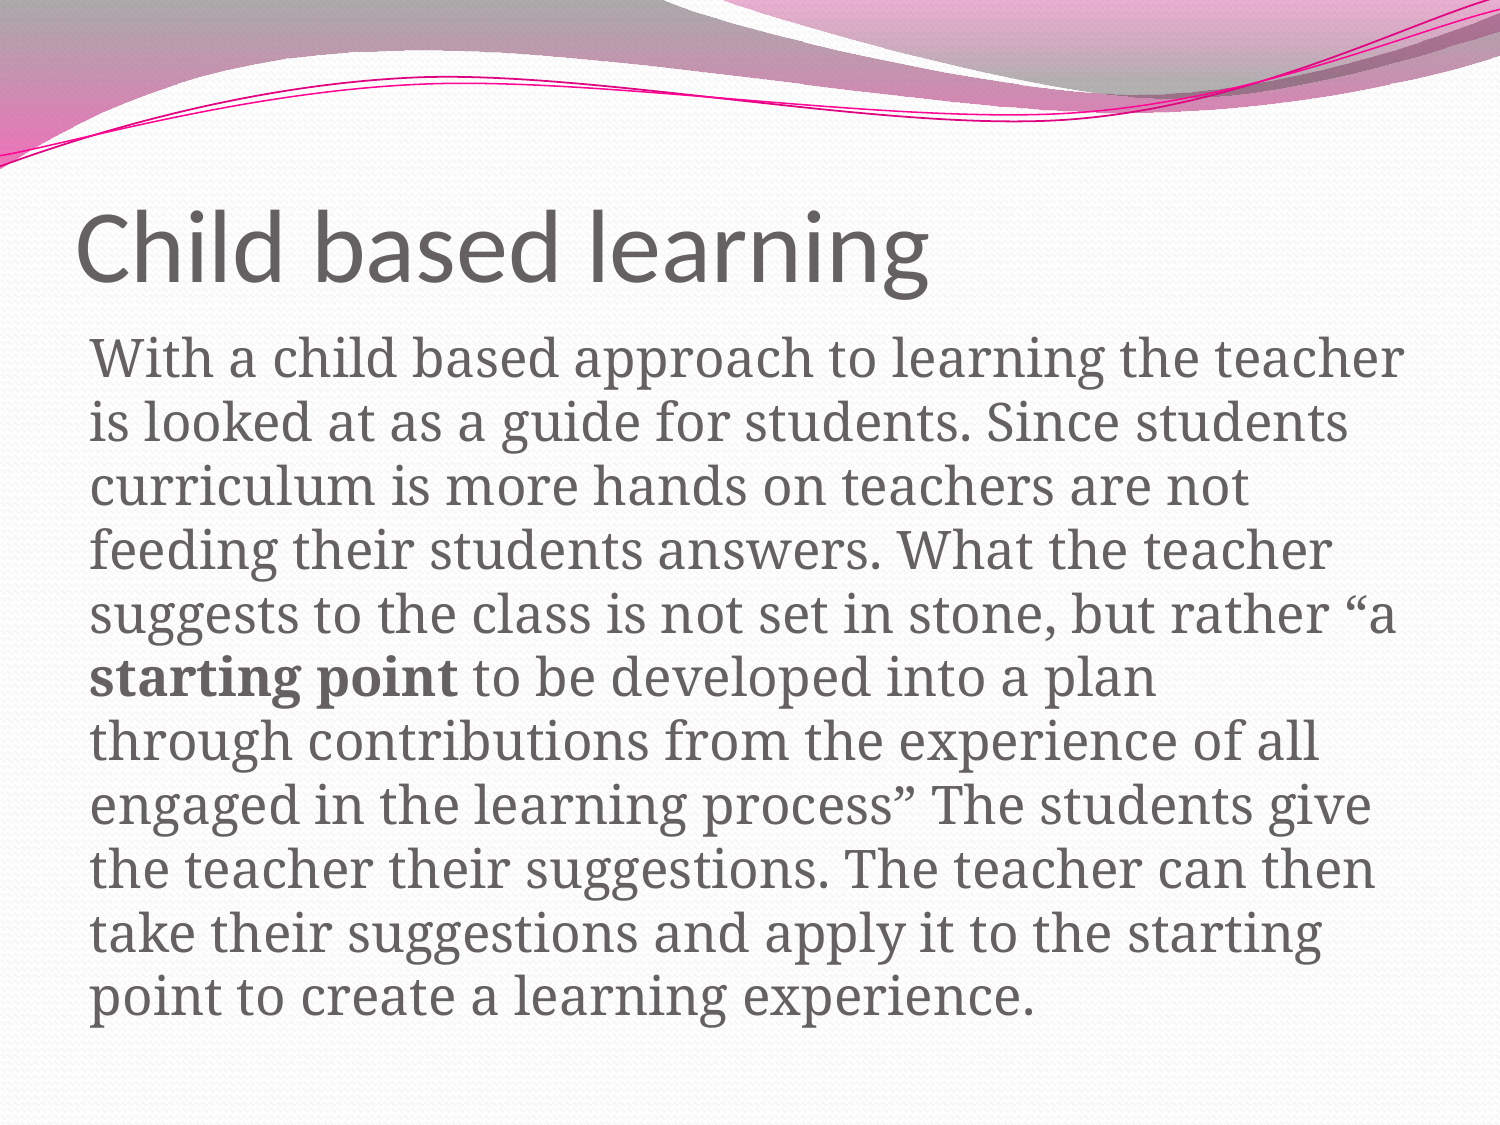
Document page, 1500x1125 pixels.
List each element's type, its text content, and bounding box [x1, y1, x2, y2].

title Child based learning [75, 115, 1425, 303]
list With a child based approach to learning the teacher is looked at as a guide for students. Since students curriculum is more hands on teachers are not feeding their students answers. What the teacher suggests to the class is not set in stone, but rather “a starting point to be developed into a plan through contributions from the experience of all engaged in the learning process” The students give the teacher their suggestions. The teacher can then take their suggestions and apply it to the starting point to create a learning experience. [75, 317, 1425, 1038]
